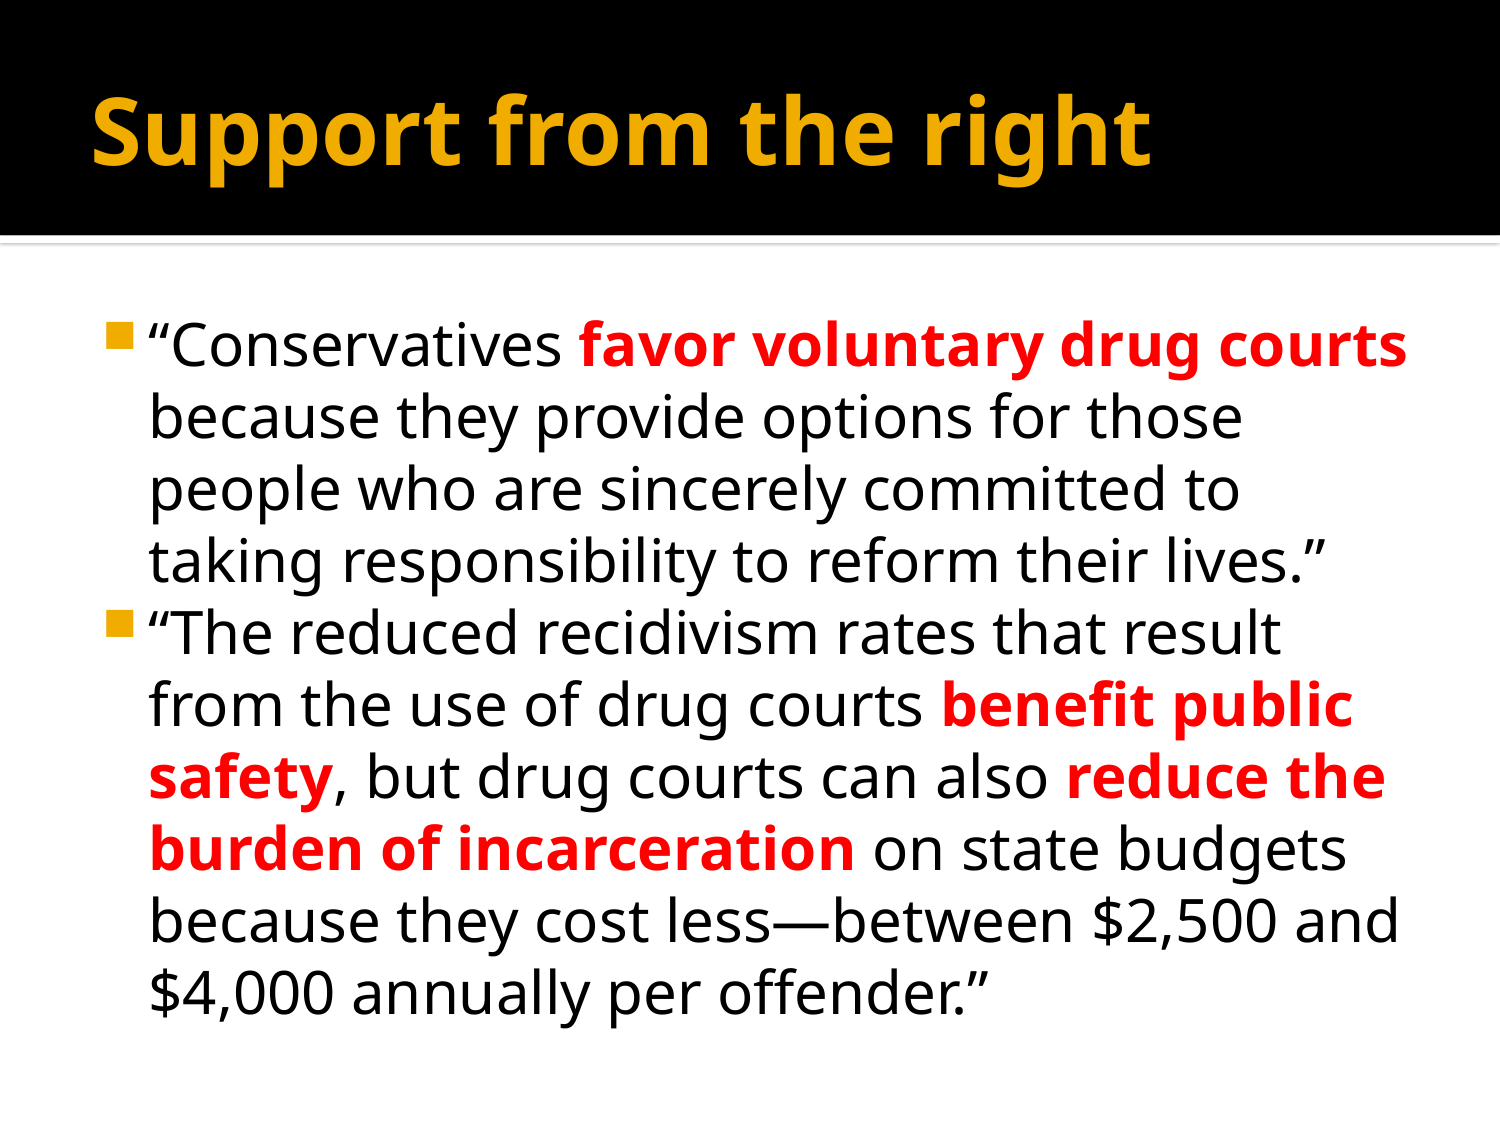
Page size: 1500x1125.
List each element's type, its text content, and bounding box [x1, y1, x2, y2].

title Support from the right [75, 25, 1425, 231]
list “Conservatives favor voluntary drug courts because they provide options for those people who are sincerely committed to taking responsibility to reform their lives.” “The reduced recidivism rates that result from the use of drug courts benefit public safety, but drug courts can also reduce the burden of incarceration on state budgets because they cost less—between $2,500 and $4,000 annually per offender.” [75, 291, 1425, 1050]
